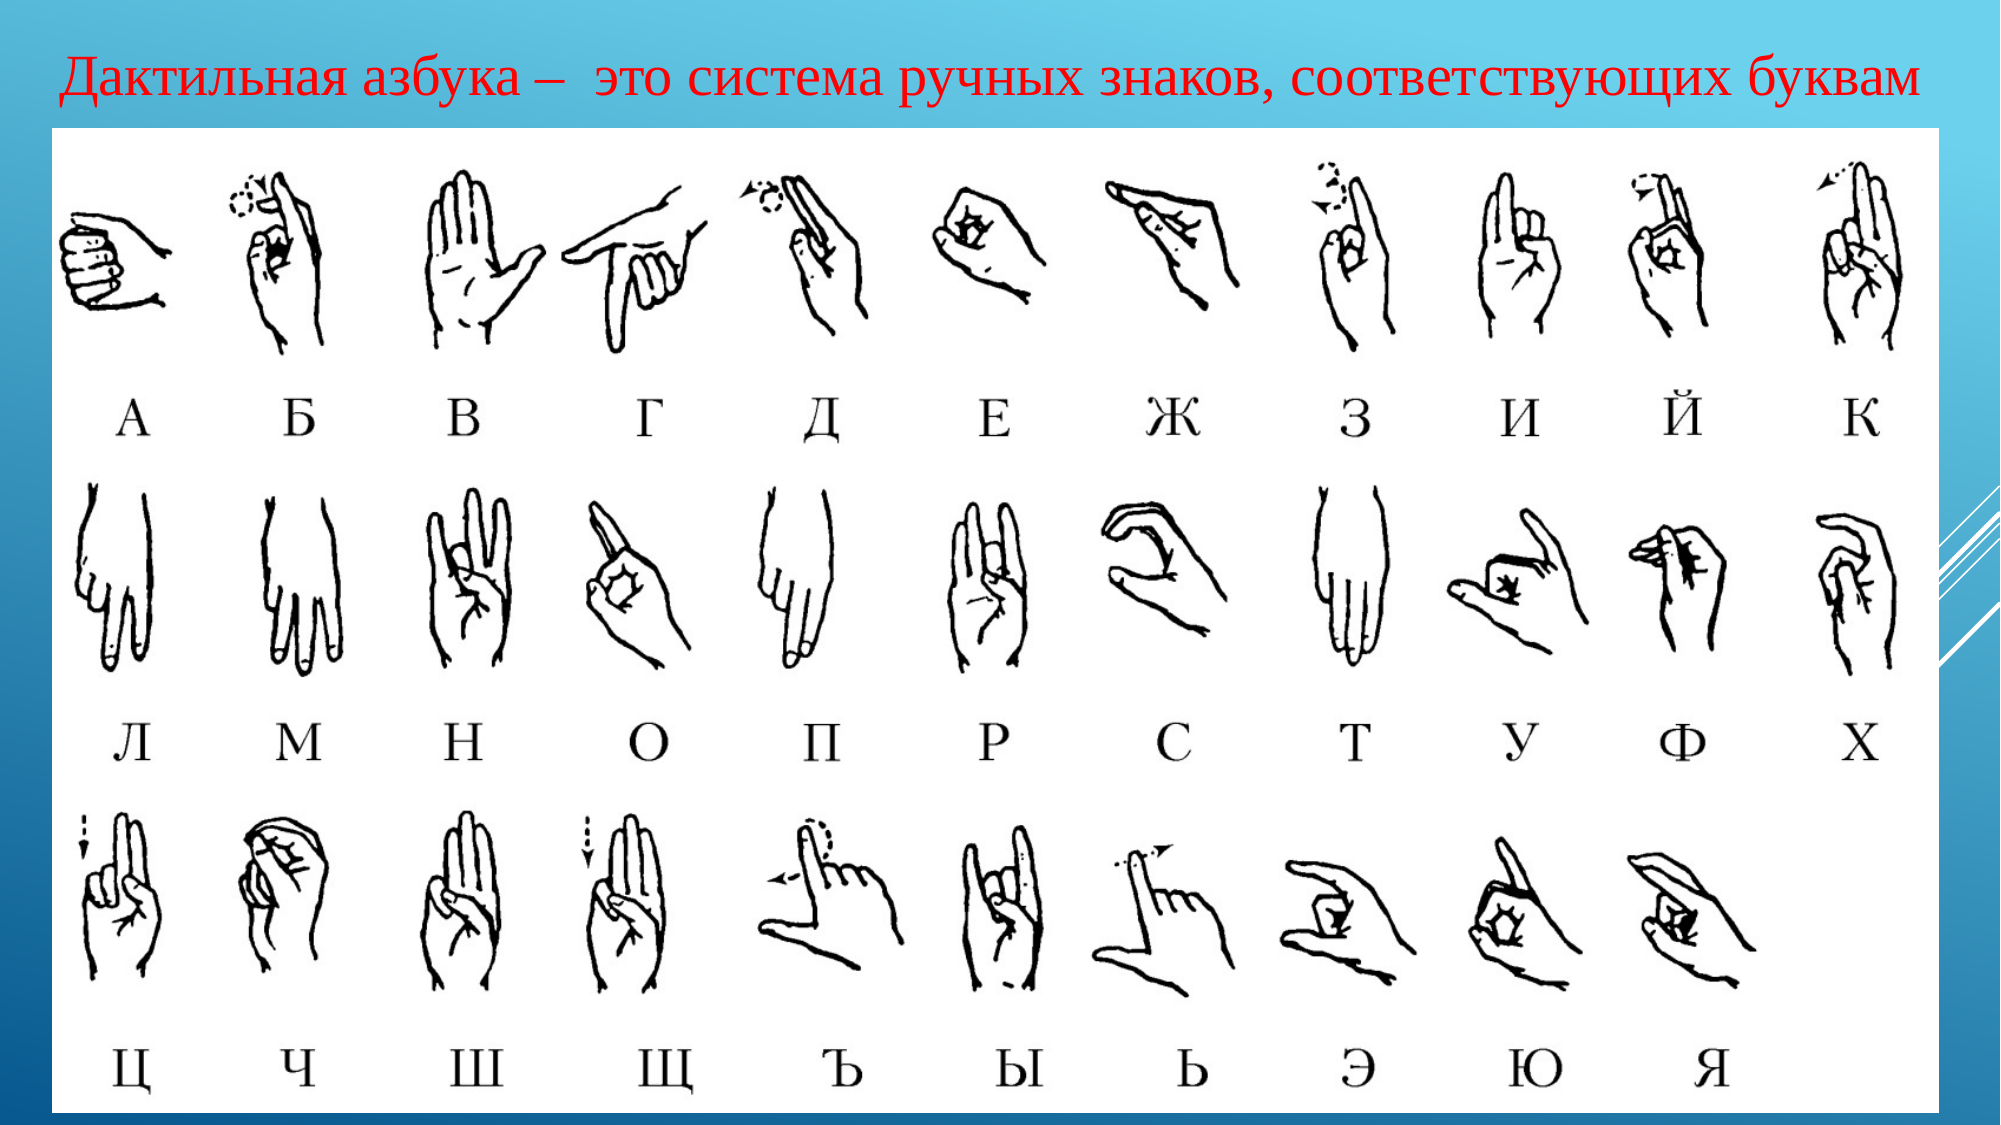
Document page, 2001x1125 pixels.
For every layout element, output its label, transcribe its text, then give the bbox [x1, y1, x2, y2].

text_box Дактильная азбука – это система ручных знаков, соответствующих буквам [0, 29, 1982, 115]
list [52, 128, 1939, 1114]
